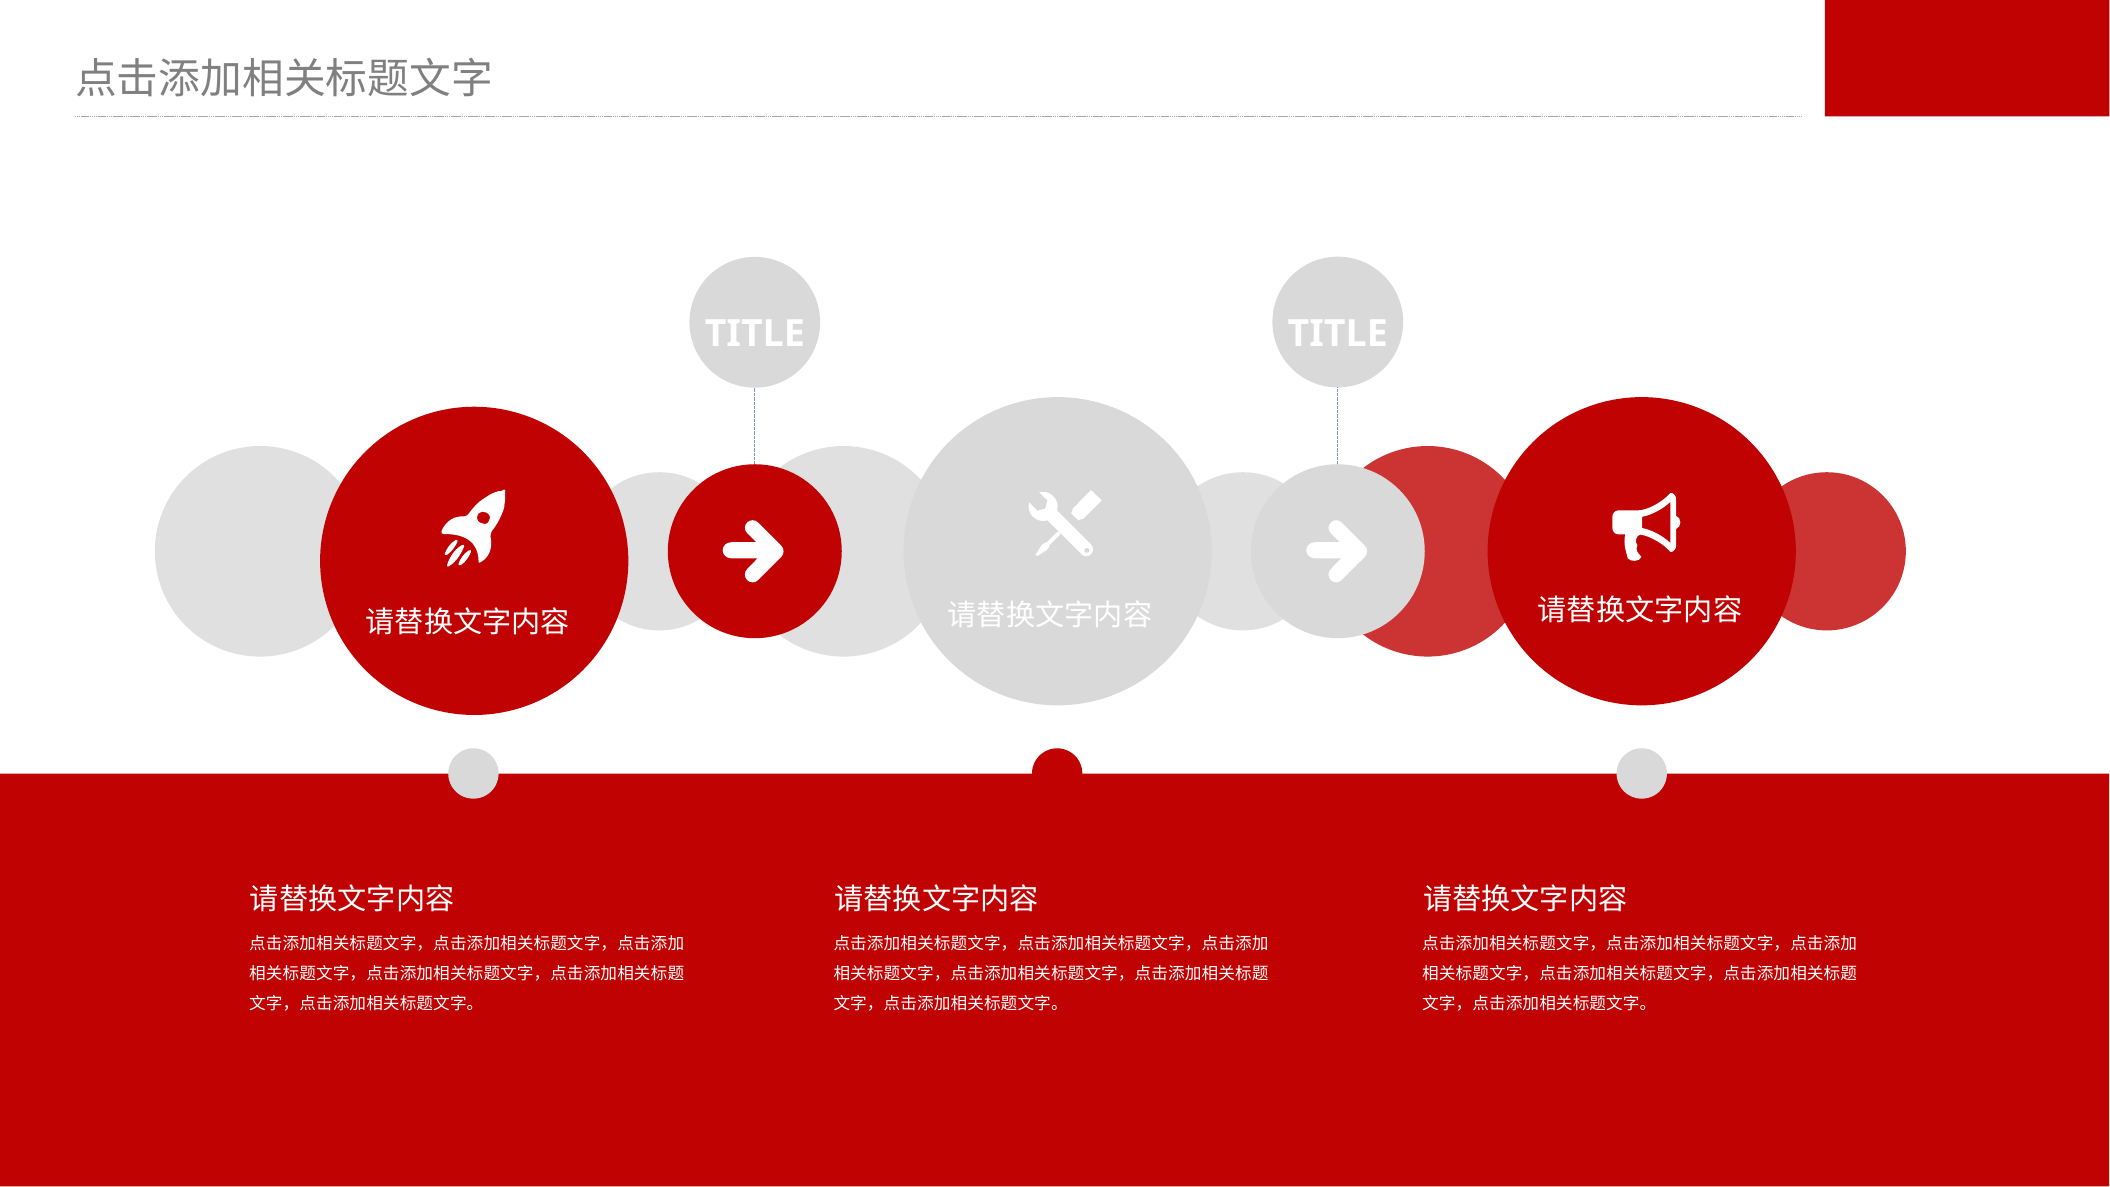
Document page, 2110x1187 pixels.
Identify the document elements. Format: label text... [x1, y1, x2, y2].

text_box 请替换文字内容 [1408, 865, 1643, 923]
text_box 请替换文字内容 [819, 865, 1055, 923]
text_box [447, 747, 500, 800]
text_box 点击添加相关标题文字，点击添加相关标题文字，点击添加相关标题文字，点击添加相关标题文字，点击添加相关标题文字，点击添加相关标题文字。 [818, 915, 1297, 1020]
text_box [154, 256, 1906, 716]
text_box [0, 773, 2110, 1187]
text_box 请替换文字内容 [235, 865, 470, 923]
text_box 点击添加相关标题文字，点击添加相关标题文字，点击添加相关标题文字，点击添加相关标题文字，点击添加相关标题文字，点击添加相关标题文字。 [234, 915, 713, 1020]
text_box [1615, 747, 1668, 800]
text_box 点击添加相关标题文字 [59, 44, 563, 107]
text_box 点击添加相关标题文字，点击添加相关标题文字，点击添加相关标题文字，点击添加相关标题文字，点击添加相关标题文字，点击添加相关标题文字。 [1407, 915, 1886, 1020]
text_box [1030, 747, 1084, 800]
